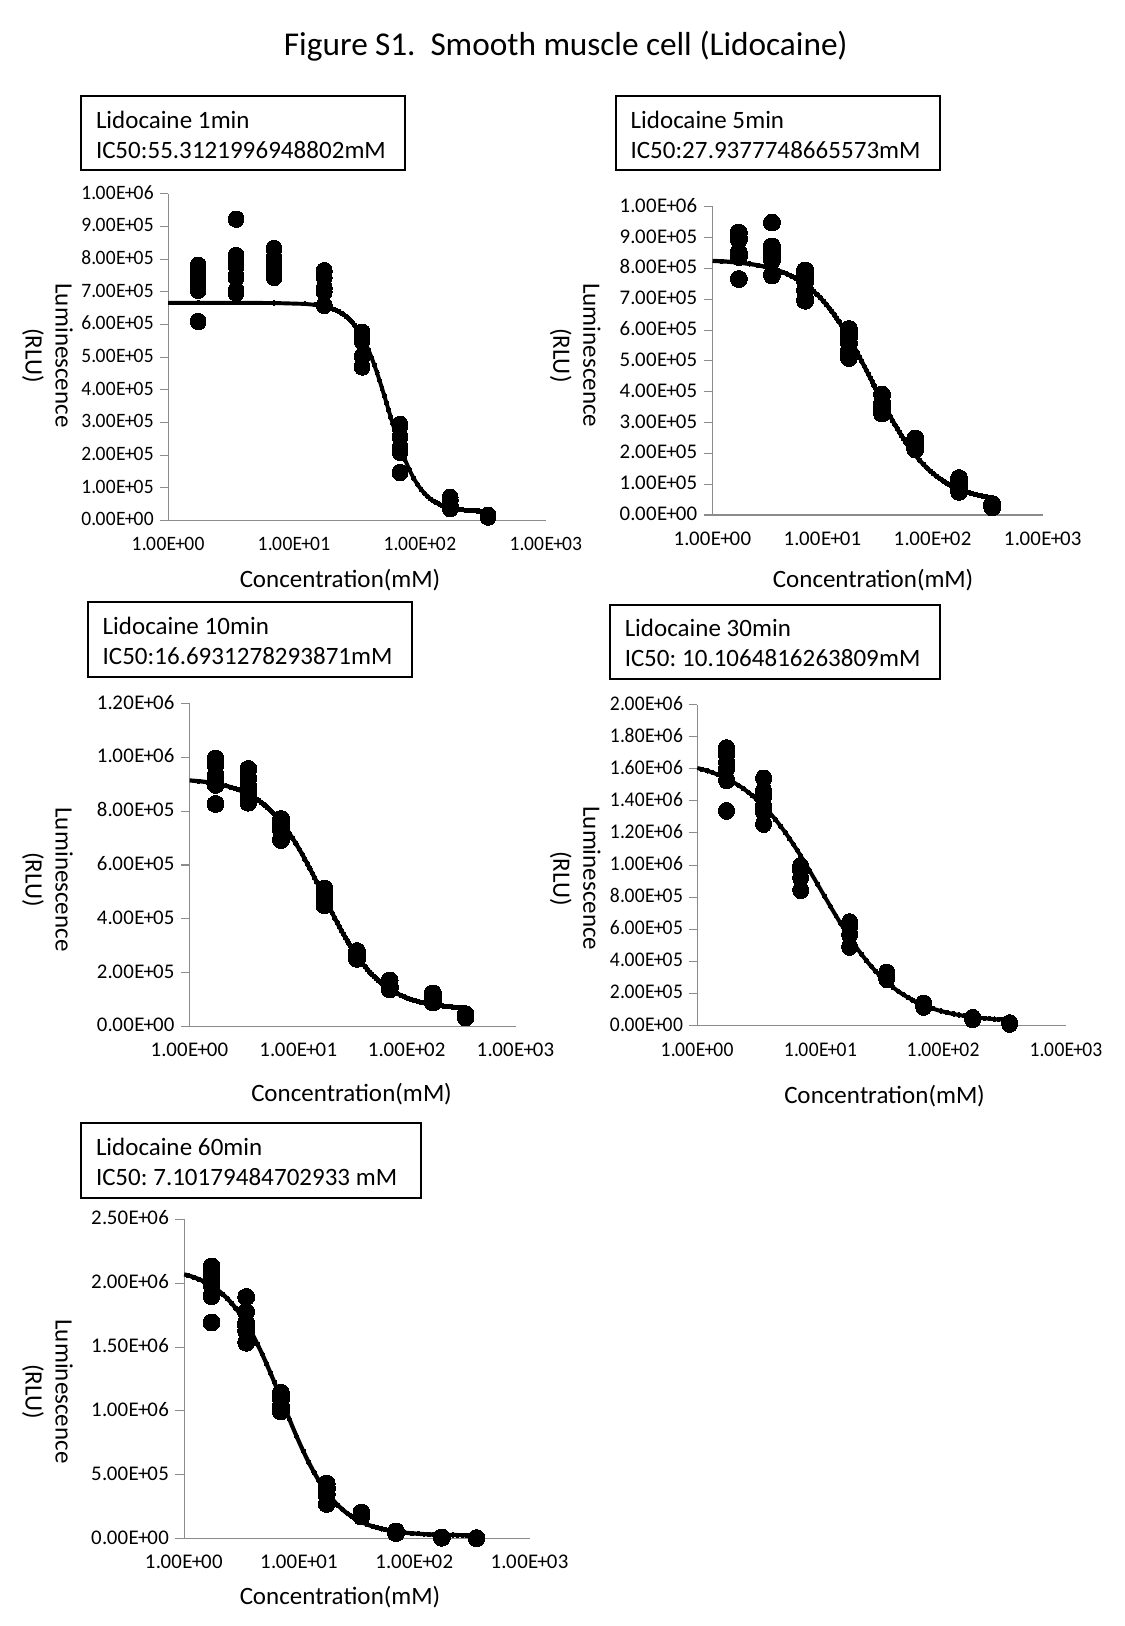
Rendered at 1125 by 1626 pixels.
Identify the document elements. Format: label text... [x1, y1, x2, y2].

text_box Luminescence (RLU) [27, 239, 81, 472]
text_box Concentration(mM) [755, 555, 991, 600]
chart [81, 175, 586, 555]
chart [605, 688, 1104, 1069]
text_box Concentration(mM) [222, 555, 458, 600]
text_box Lidocaine 1min IC50:55.3121996948802mM [80, 95, 406, 171]
text_box Luminescence (RLU) [586, 762, 605, 995]
chart [87, 688, 586, 1069]
text_box Concentration(mM) [767, 1071, 1002, 1116]
chart [81, 1201, 579, 1582]
text_box Luminescence (RLU) [27, 1275, 81, 1508]
text_box Lidocaine 60min IC50: 7.10179484702933 mM [80, 1122, 422, 1199]
chart [598, 175, 1104, 555]
text_box Figure S1. Smooth muscle cell (Lidocaine) [204, 15, 921, 70]
text_box Luminescence (RLU) [27, 763, 87, 996]
text_box Lidocaine 5min IC50:27.9377748665573mM [615, 95, 941, 171]
text_box Concentration(mM) [222, 1582, 458, 1617]
text_box Luminescence (RLU) [586, 239, 598, 471]
text_box Lidocaine 10min IC50:16.6931278293871mM [87, 601, 413, 678]
text_box Concentration(mM) [234, 1069, 469, 1114]
text_box Lidocaine 30min IC50: 10.1064816263809mM [609, 604, 941, 680]
